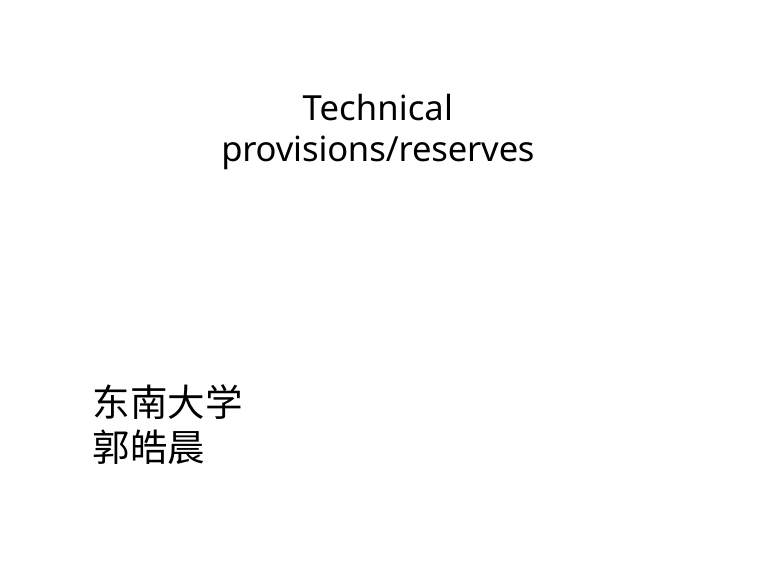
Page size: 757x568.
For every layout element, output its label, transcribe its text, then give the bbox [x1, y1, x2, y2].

title Technical provisions/reserves [181, 67, 575, 175]
text_box 东南大学 郭皓晨 [78, 371, 279, 476]
